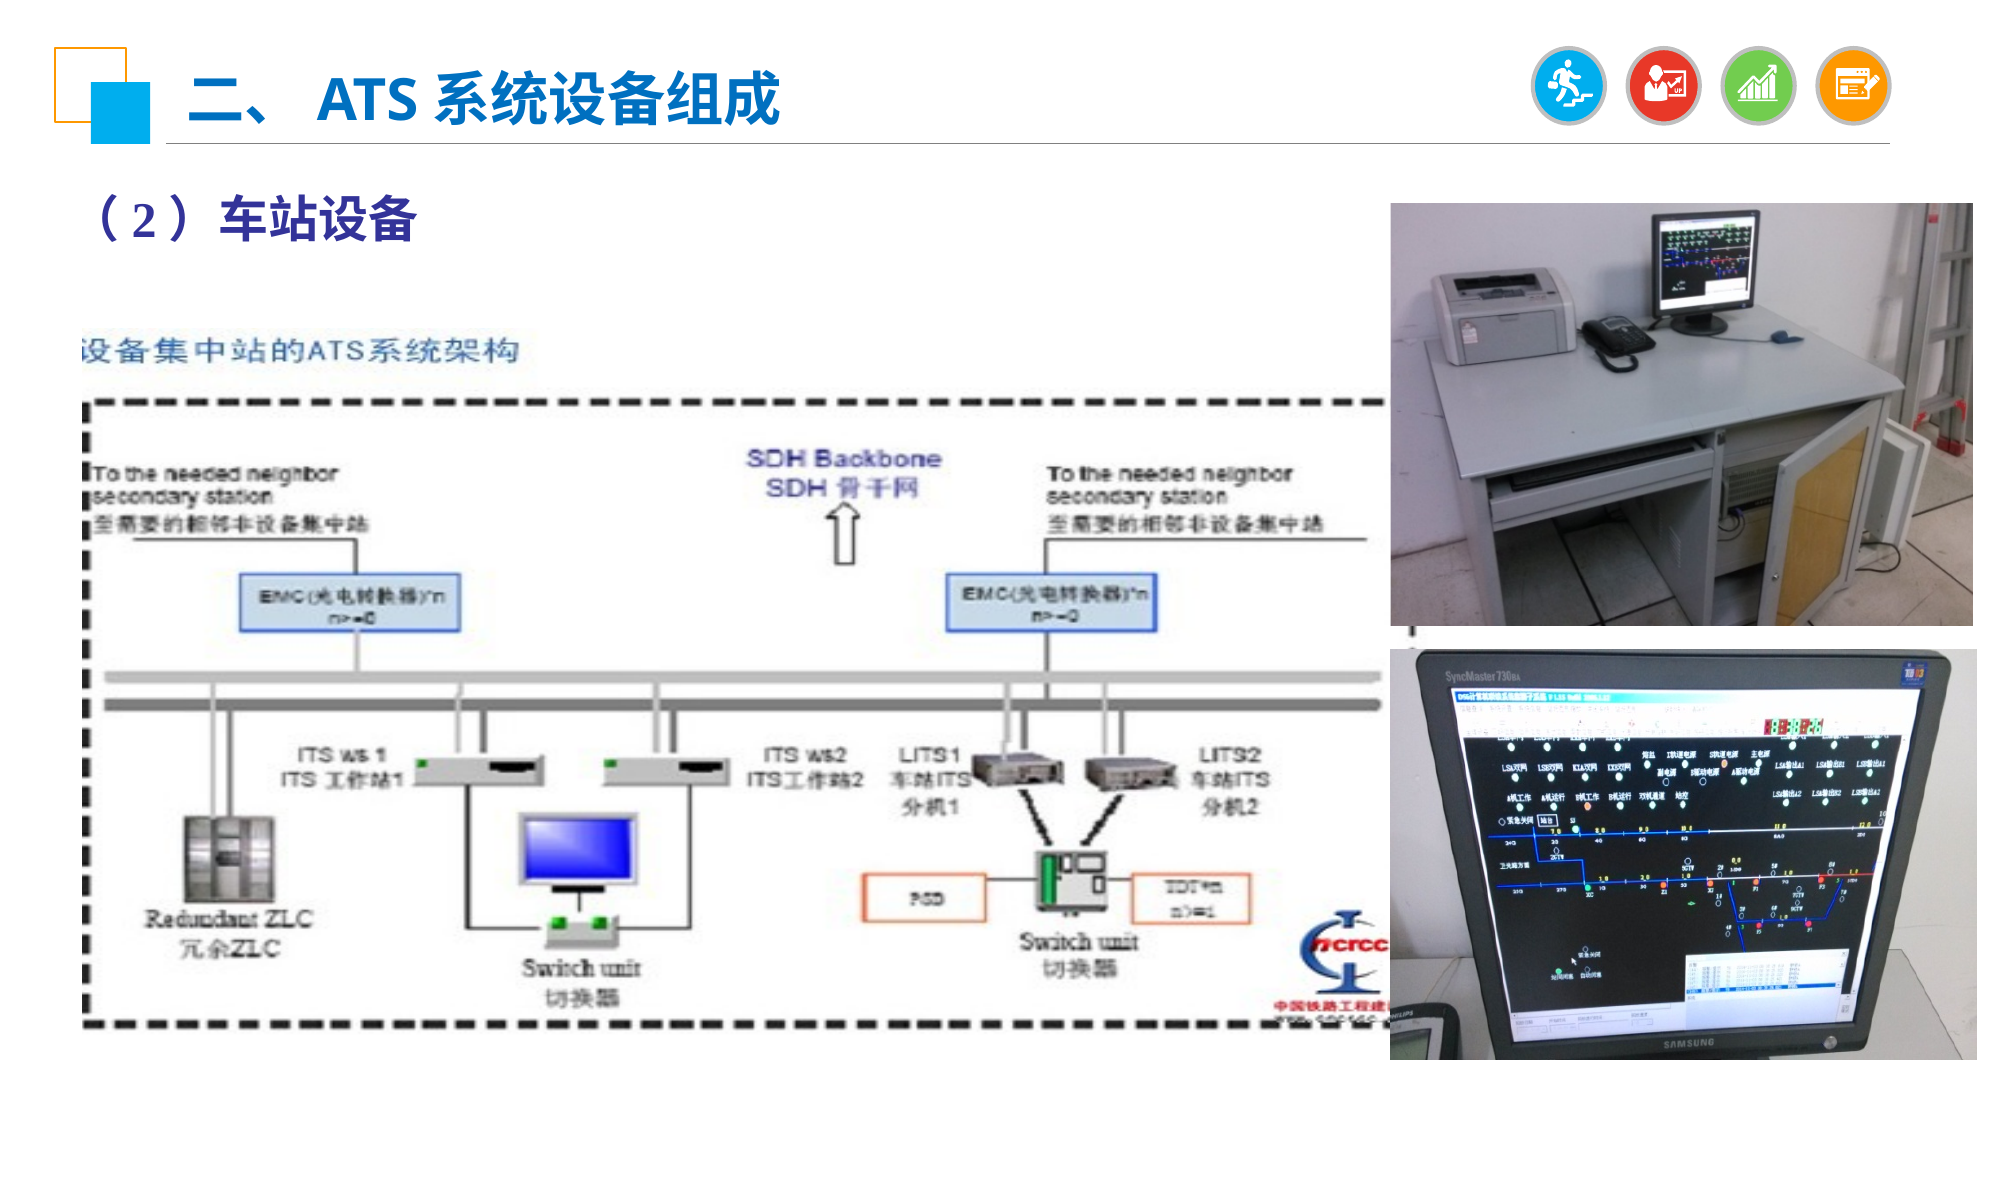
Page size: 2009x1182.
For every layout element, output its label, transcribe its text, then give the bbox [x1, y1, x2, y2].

text_box 二、ATS系统设备组成 [165, 51, 803, 142]
picture [81, 203, 1977, 1060]
text_box （2）车站设备 [54, 180, 1415, 256]
